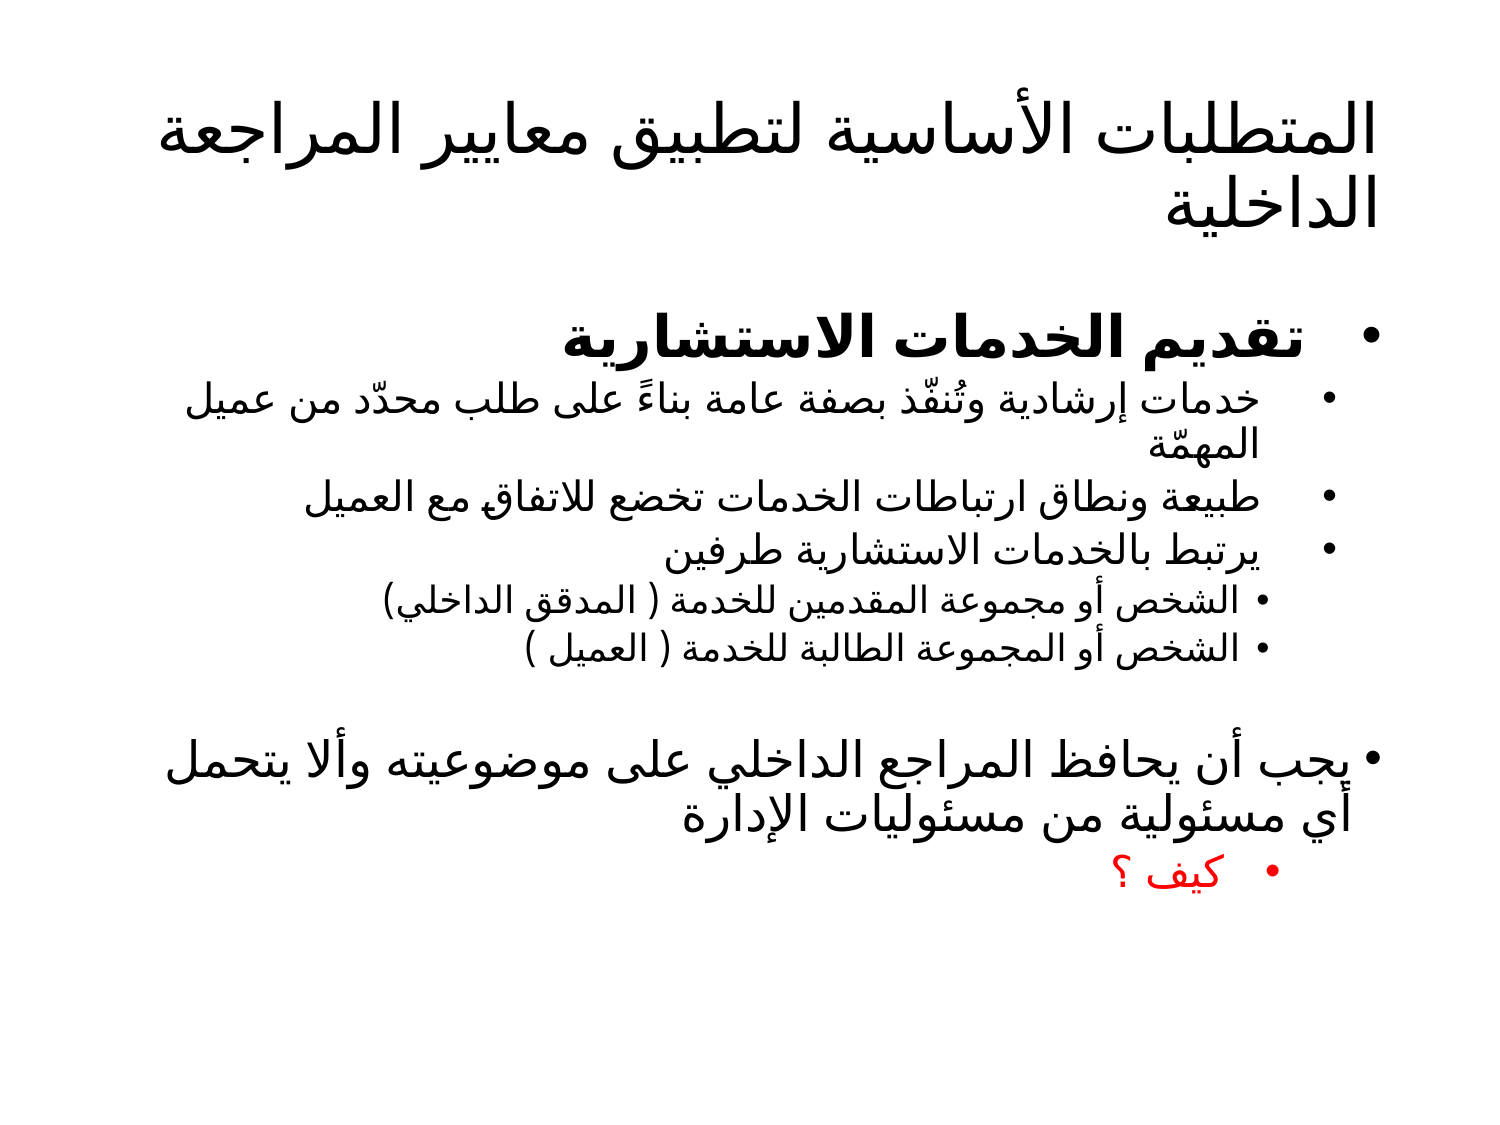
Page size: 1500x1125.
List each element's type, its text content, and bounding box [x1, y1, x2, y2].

title المتطلبات الأساسية لتطبيق معايير المراجعة الداخلية [103, 59, 1397, 278]
list تقديم الخدمات الاستشارية خدمات إرشادية وتُنفّذ بصفة عامة بناءً على طلب محدّد من عميل المهمّة طبيعة ونطاق ارتباطات الخدمات تخضع للاتفاق مع العميل يرتبط بالخدمات الاستشارية طرفين الشخص أو مجموعة المقدمين للخدمة ( المدقق الداخلي) الشخص أو المجموعة الطالبة للخدمة ( العميل ) يجب أن يحافظ المراجع الداخلي على موضوعيته وألا يتحمل أي مسئولية من مسئوليات الإدارة كيف ؟ [103, 299, 1397, 1014]
